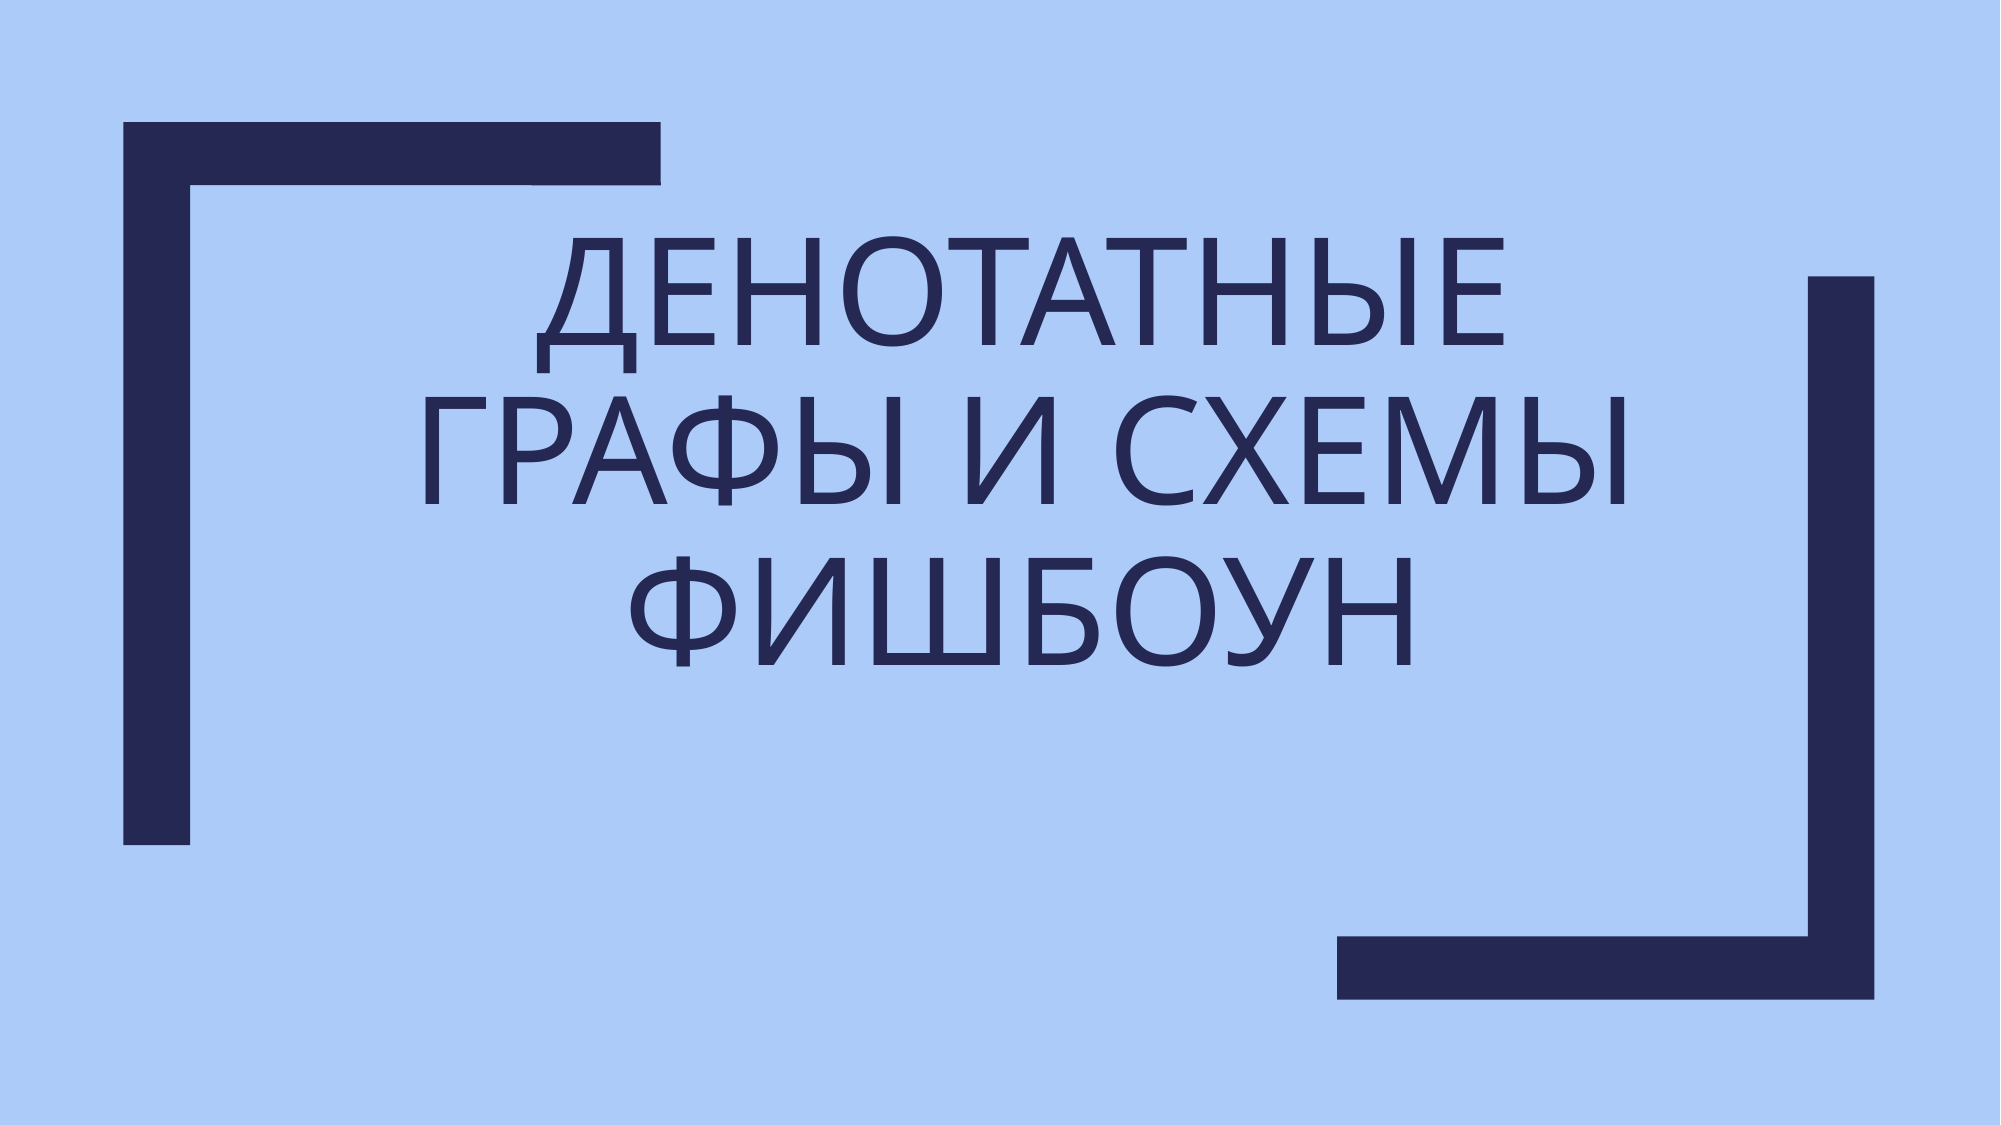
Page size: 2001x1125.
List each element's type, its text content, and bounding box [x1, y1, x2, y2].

title денотатные графы и схемы фишбоун [339, 360, 1711, 705]
